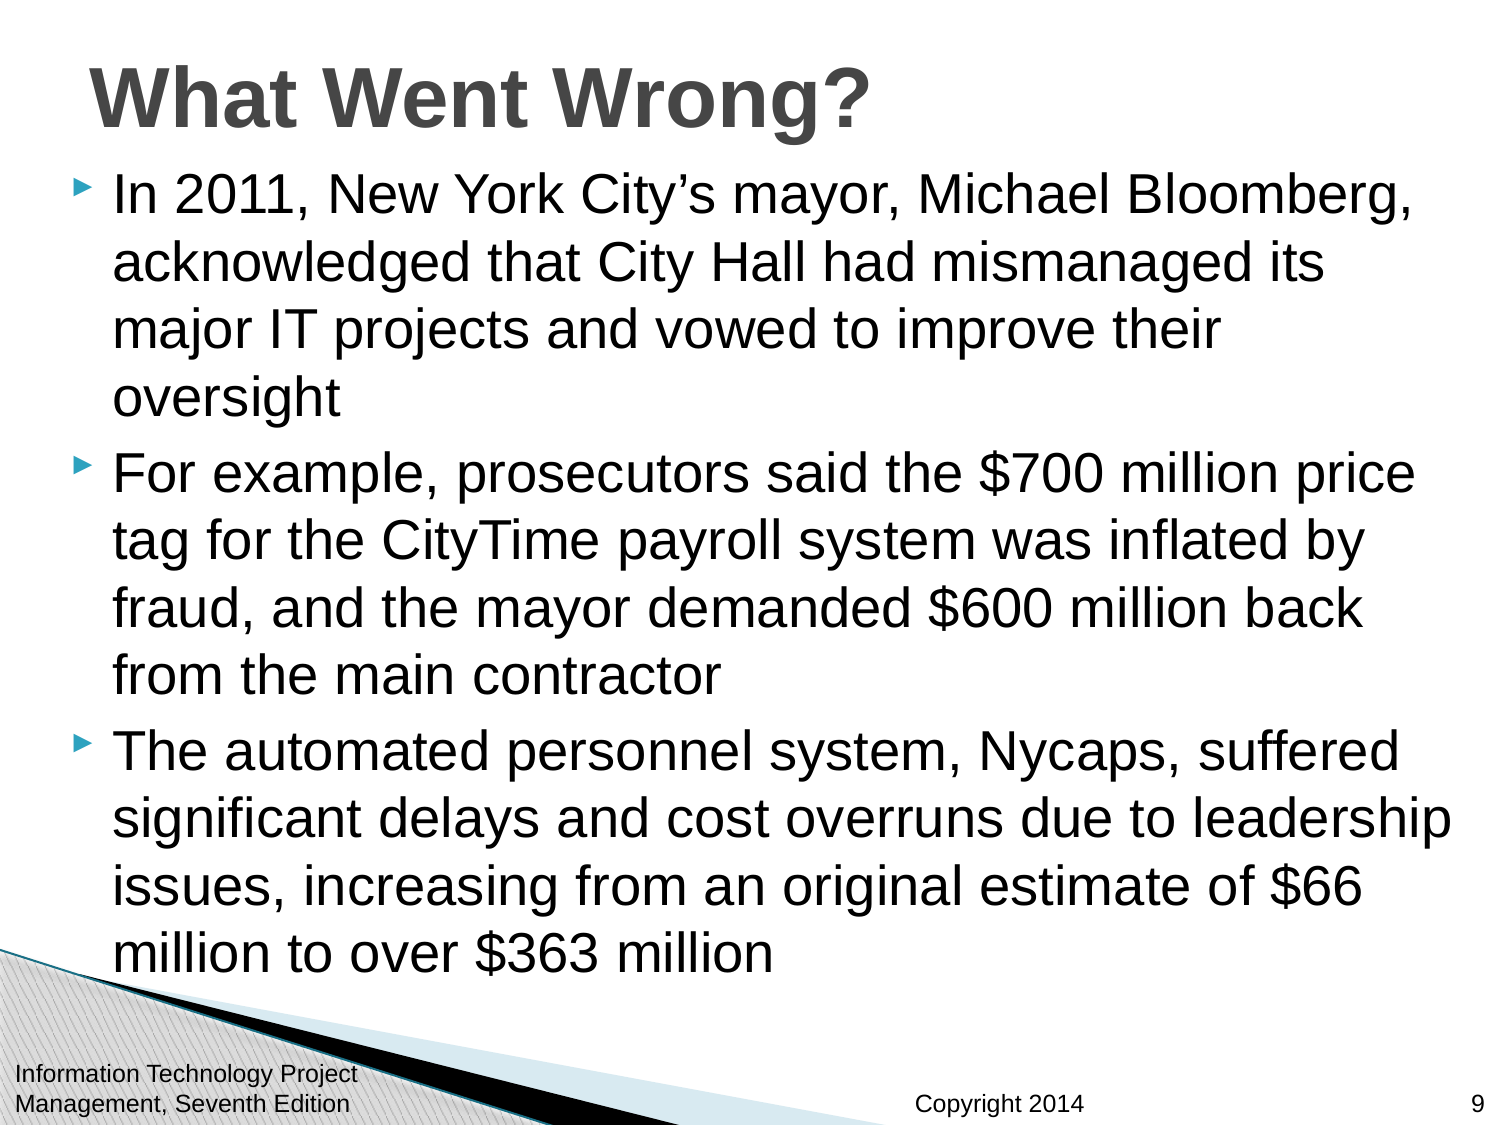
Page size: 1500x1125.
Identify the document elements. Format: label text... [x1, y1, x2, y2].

list In 2011, New York City’s mayor, Michael Bloomberg, acknowledged that City Hall had mismanaged its major IT projects and vowed to improve their oversight For example, prosecutors said the $700 million price tag for the CityTime payroll system was inflated by fraud, and the mayor demanded $600 million back from the main contractor The automated personnel system, Nycaps, suffered significant delays and cost overruns due to leadership issues, increasing from an original estimate of $66 million to over $363 million [37, 149, 1476, 893]
footer Information Technology Project Management, Seventh Edition [0, 1065, 425, 1125]
slide_number 9 [1408, 1065, 1500, 1125]
title What Went Wrong? [75, 0, 1425, 188]
